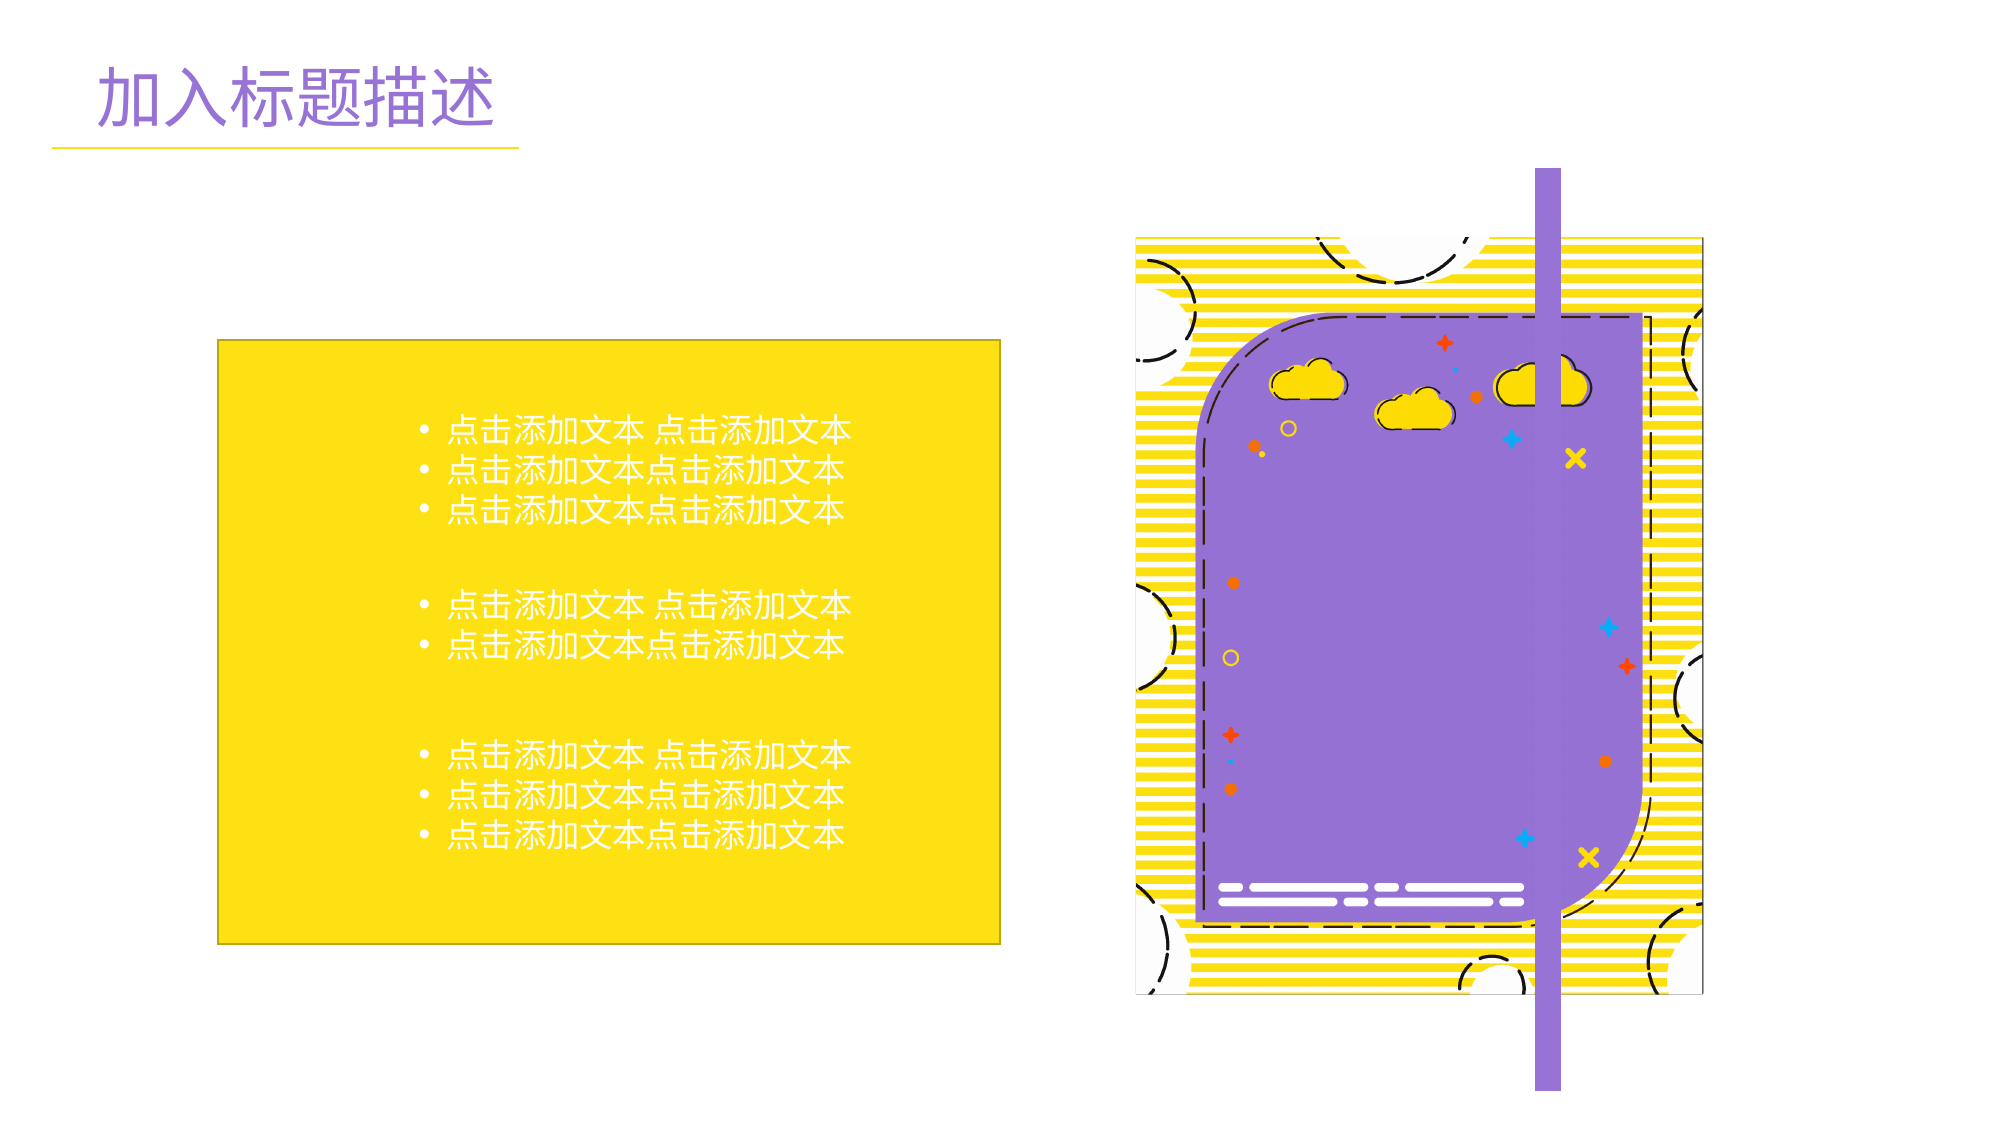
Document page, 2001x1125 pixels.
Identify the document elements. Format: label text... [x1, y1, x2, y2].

picture [1016, 113, 1807, 1041]
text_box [29, 55, 564, 148]
text_box 点击添加文本 点击添加文本 点击添加文本点击添加文本 点击添加文本点击添加文本 [403, 726, 899, 942]
text_box [1535, 1041, 1561, 1091]
text_box 点击添加文本 点击添加文本 点击添加文本点击添加文本 点击添加文本点击添加文本 [403, 401, 899, 576]
text_box [217, 339, 1001, 945]
text_box 点击添加文本 点击添加文本 点击添加文本点击添加文本 [403, 576, 899, 672]
